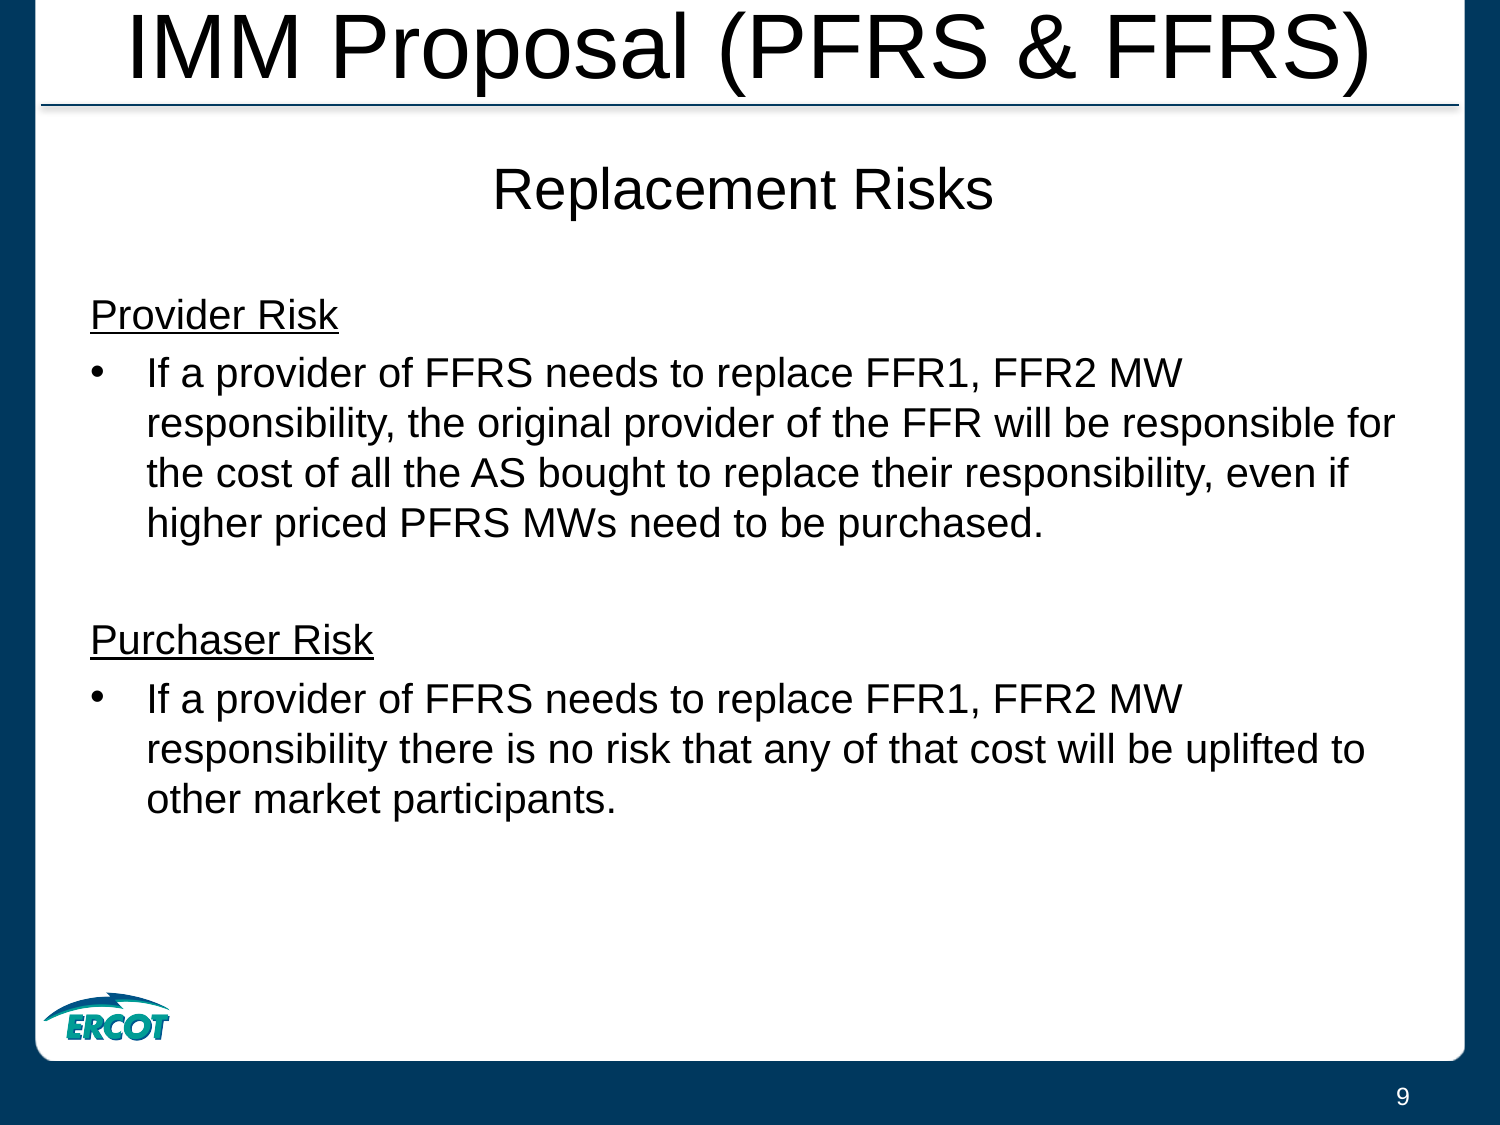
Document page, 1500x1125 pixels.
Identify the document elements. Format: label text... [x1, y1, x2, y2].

title IMM Proposal (PFRS & FFRS) [75, 0, 1425, 109]
list Replacement Risks Provider Risk If a provider of FFRS needs to replace FFR1, FFR2 MW responsibility, the original provider of the FFR will be responsible for the cost of all the AS bought to replace their responsibility, even if higher priced PFRS MWs need to be purchased. Purchaser Risk If a provider of FFRS needs to replace FFR1, FFR2 MW responsibility there is no risk that any of that cost will be uplifted to other market participants. [75, 143, 1425, 984]
picture [40, 988, 175, 1045]
slide_number 9 [1074, 1065, 1425, 1125]
